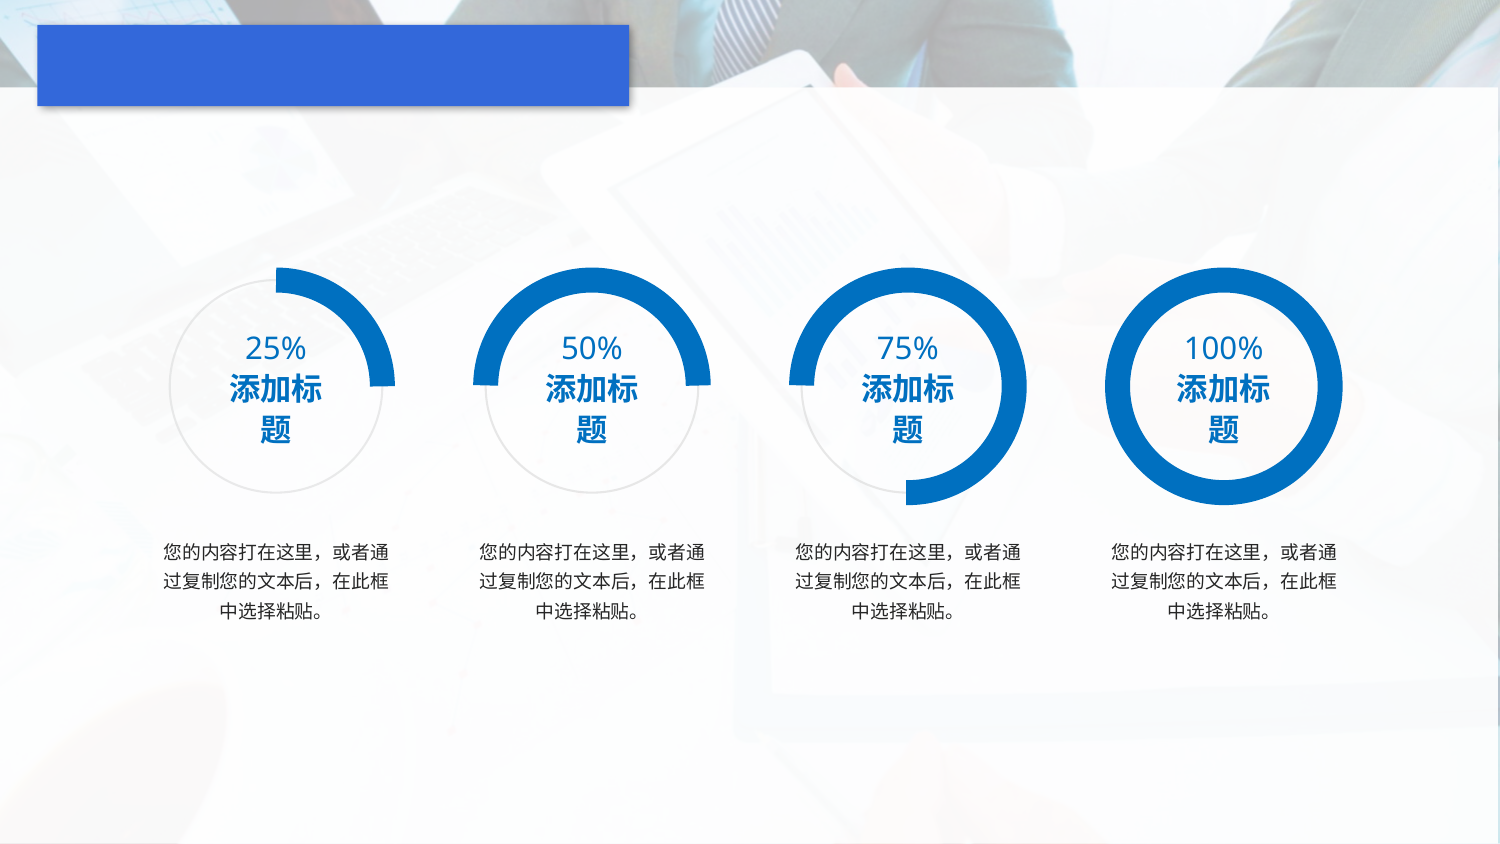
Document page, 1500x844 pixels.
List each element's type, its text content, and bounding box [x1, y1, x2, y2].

text_box 您的内容打在这里，或者通过复制您的文本后，在此框中选择粘贴。 [462, 526, 722, 630]
text_box [801, 279, 1015, 494]
text_box [485, 279, 699, 387]
text_box 您的内容打在这里，或者通过复制您的文本后，在此框中选择粘贴。 [778, 526, 1038, 630]
text_box [1117, 279, 1331, 494]
text_box [276, 279, 383, 387]
text_box 您的内容打在这里，或者通过复制您的文本后，在此框中选择粘贴。 [147, 526, 406, 630]
text_box 75% 添加标题 [800, 377, 907, 494]
text_box 50% 添加标题 [484, 377, 700, 494]
text_box 您的内容打在这里，或者通过复制您的文本后，在此框中选择粘贴。 [1094, 526, 1353, 630]
text_box 25% 添加标题 [168, 279, 384, 494]
